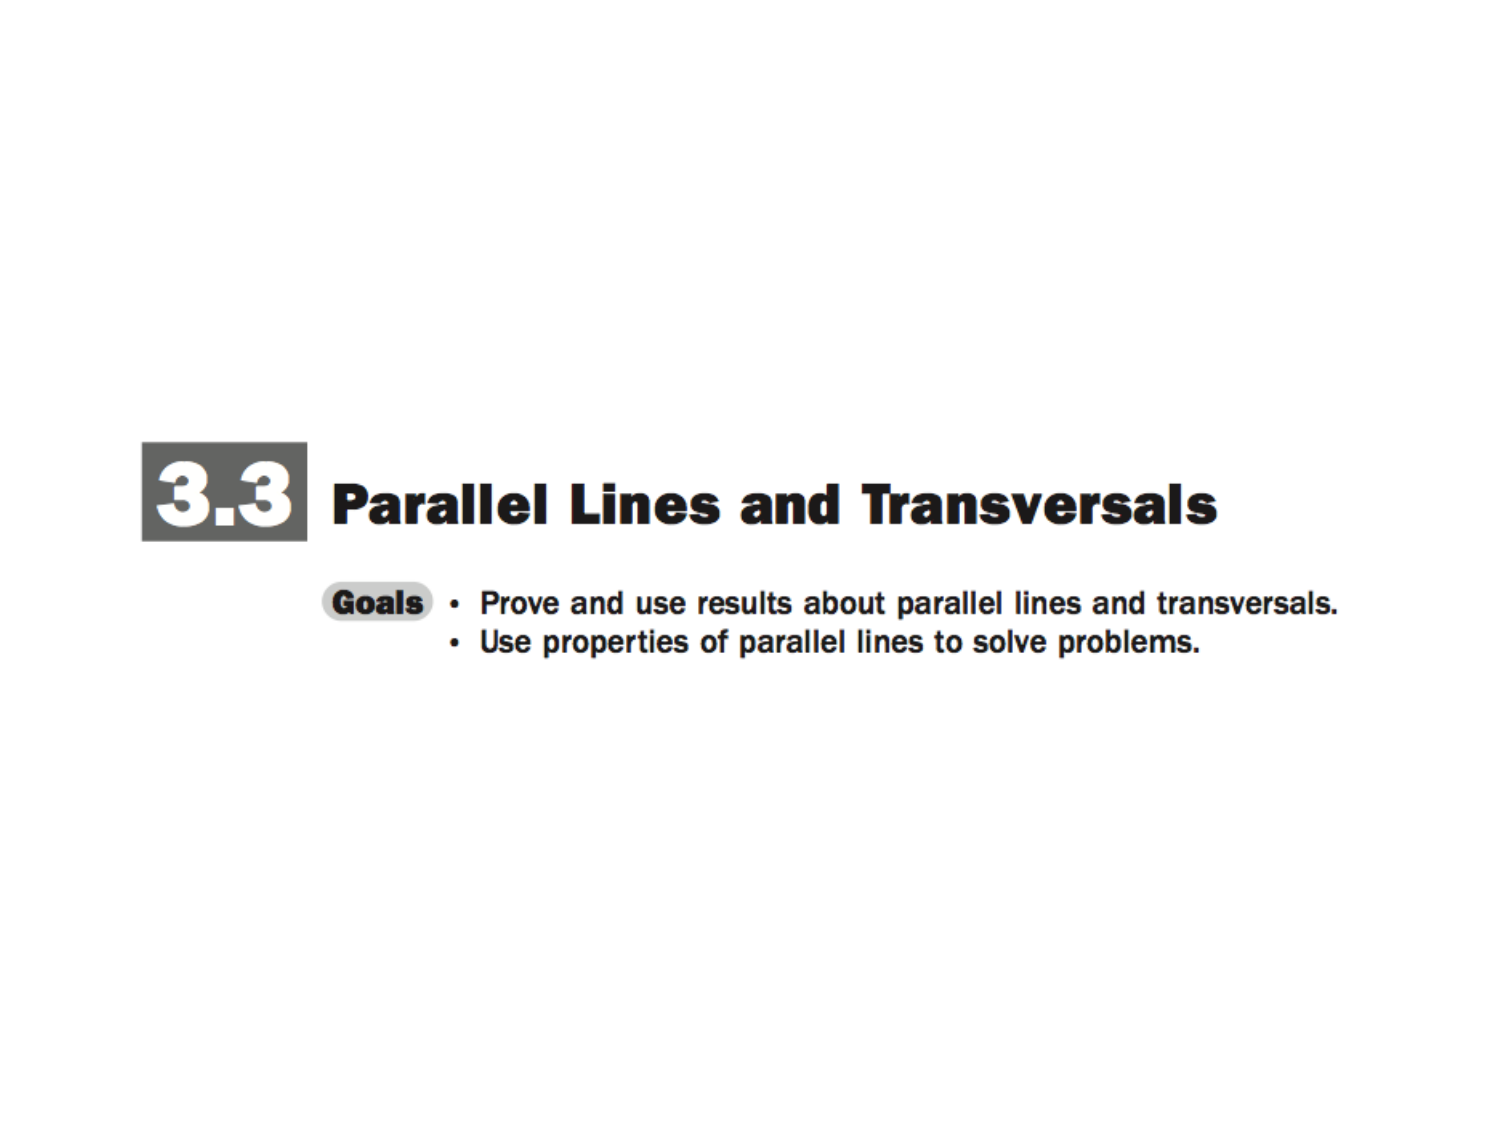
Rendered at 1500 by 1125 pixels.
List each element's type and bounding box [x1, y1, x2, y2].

list [112, 410, 1388, 690]
